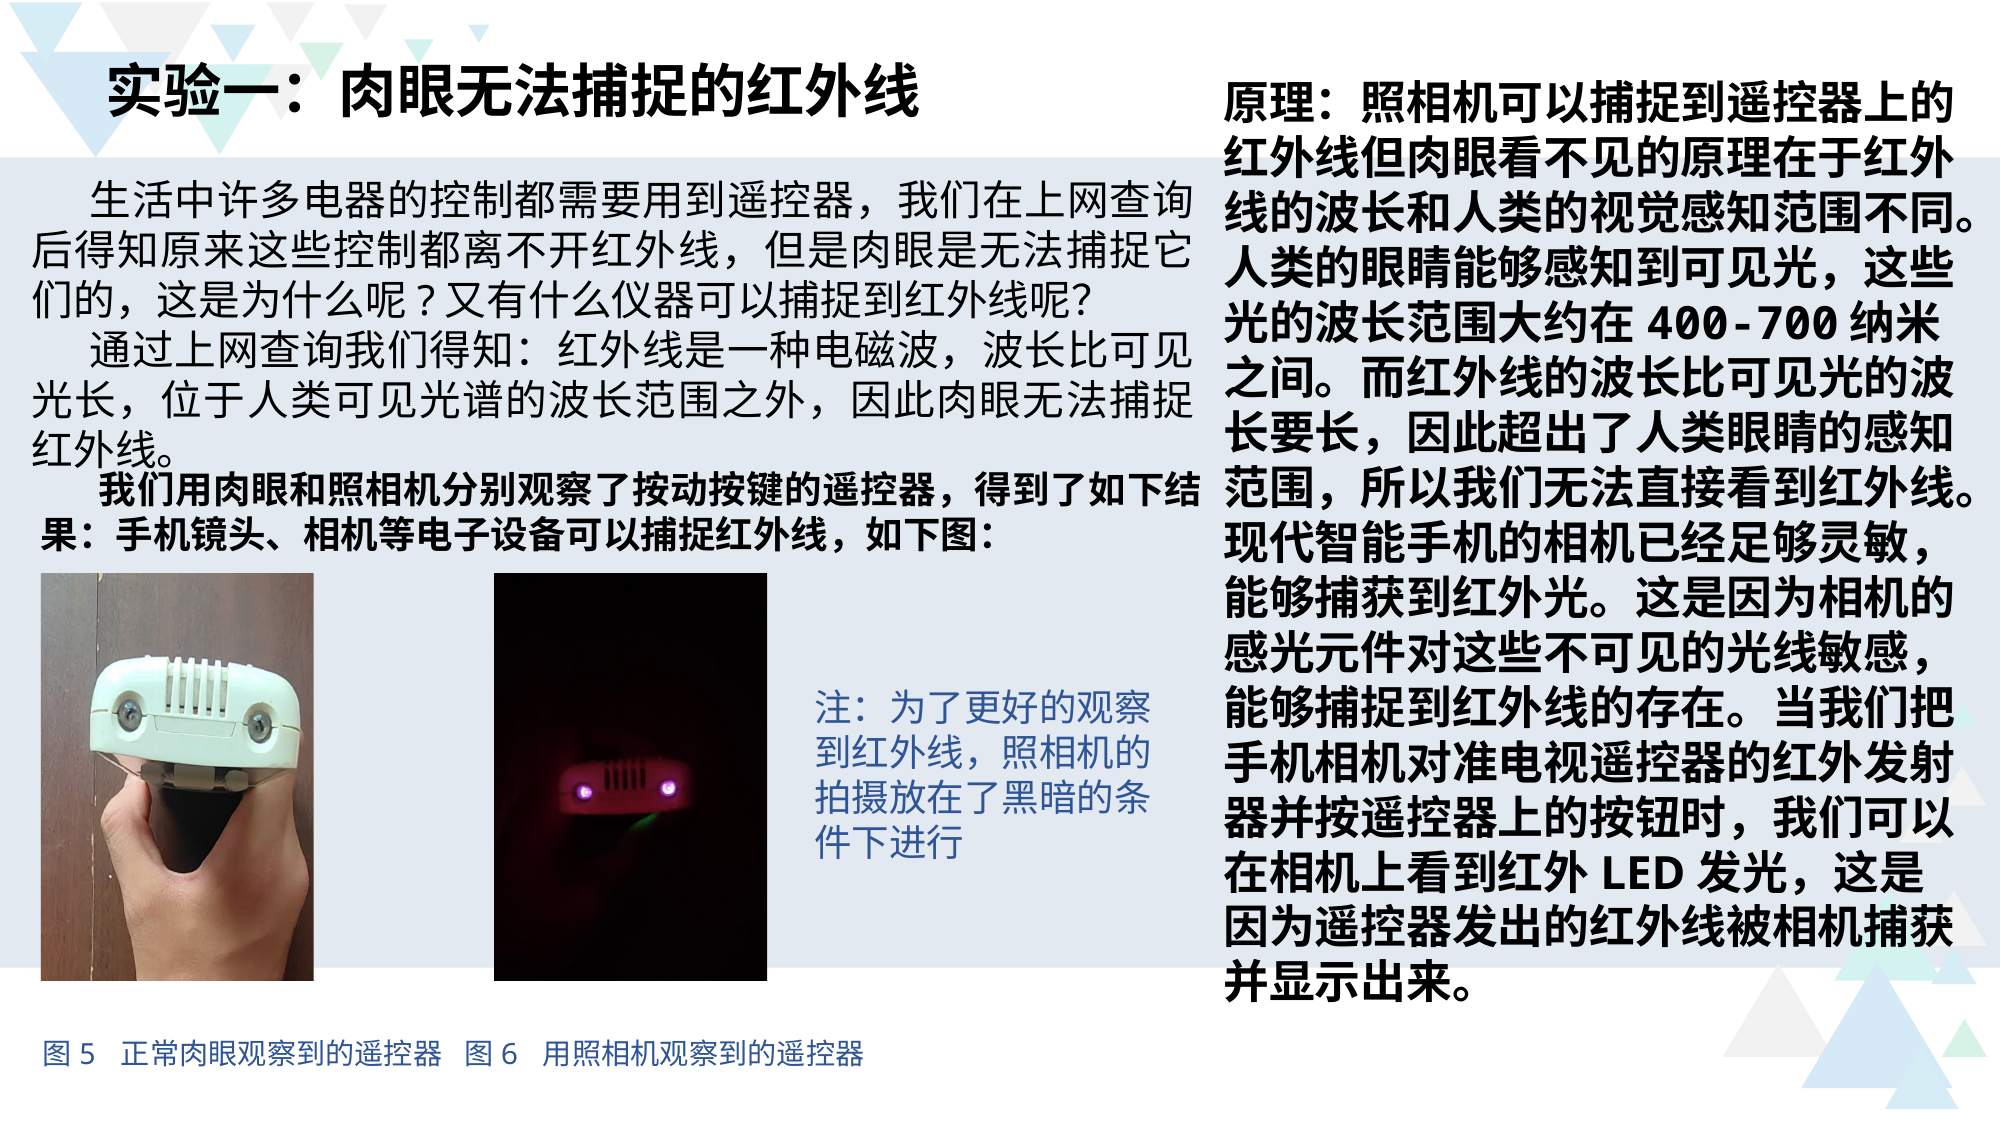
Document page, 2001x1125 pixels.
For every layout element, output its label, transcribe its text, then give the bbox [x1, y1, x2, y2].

text_box 实验一：肉眼无法捕捉的红外线 [91, 46, 1092, 131]
picture [0, 573, 381, 981]
text_box 我们用肉眼和照相机分别观察了按动按键的遥控器，得到了如下结果：手机镜头、相机等电子设备可以捕捉红外线，如下图： [25, 458, 1208, 564]
picture [494, 573, 768, 981]
text_box 注：为了更好的观察到红外线，照相机的拍摄放在了黑暗的条件下进行 [799, 676, 1177, 871]
text_box 生活中许多电器的控制都需要用到遥控器，我们在上网查询后得知原来这些控制都离不开红外线，但是肉眼是无法捕捉它们的，这是为什么呢?又有什么仪器可以捕捉到红外线呢？ 通过上网查询我们得知：红外线是一种电磁波，波长比可见光长，位于人类可见光谱的波长范围之外，因此肉眼无法捕捉红外线。 [16, 166, 1208, 482]
text_box 原理：照相机可以捕捉到遥控器上的红外线但肉眼看不见的原理在于红外线的波长和人类的视觉感知范围不同。‌人类的眼睛能够感知到可见光，‌这些光的波长范围大约在400-700纳米之间。‌而红外线的波长比可见光的波长要长，‌因此超出了人类眼睛的感知范围，‌所以我们无法直接看到红外线。‌现代智能手机的相机已经足够灵敏，‌能够捕获到红外光。‌这是因为相机的感光元件‌对这些不可见的光线敏感，‌能够捕捉到红外线的存在。‌当我们把手机相机对准电视遥控器的红外发射器并按遥控器上的按钮时，‌我们可以在相机上看到红外LED发光，‌这是因为遥控器发出的红外线被相机捕获并显示出来。‌ ‌ [1208, 66, 1984, 1071]
text_box 图5 正常肉眼观察到的遥控器 [27, 1028, 449, 1078]
text_box 图6 用照相机观察到的遥控器 [449, 1028, 1149, 1078]
